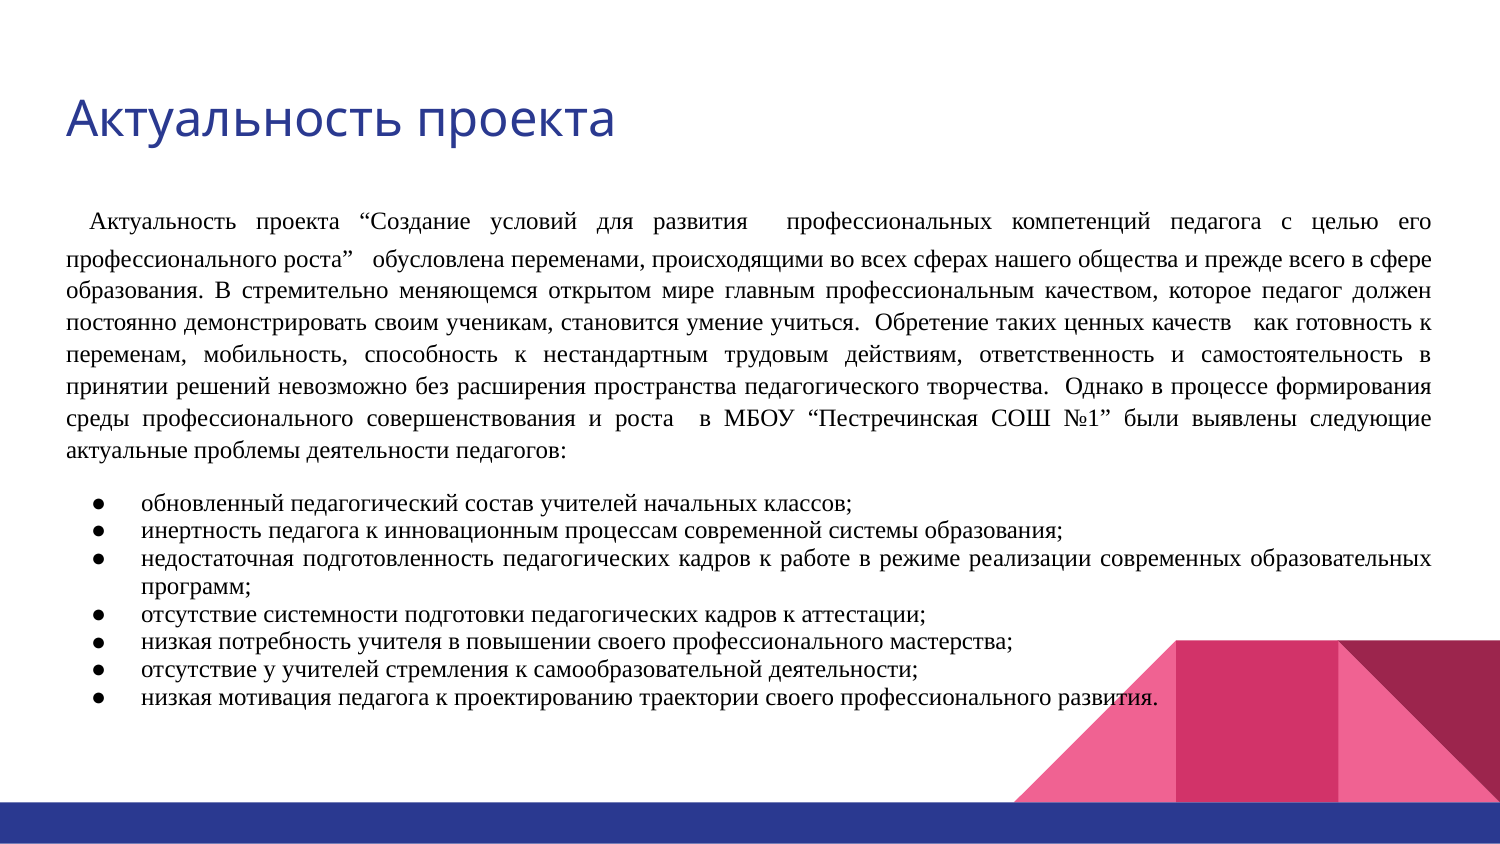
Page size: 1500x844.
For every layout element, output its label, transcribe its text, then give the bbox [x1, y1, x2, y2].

list Актуальность проекта “Создание условий для развития профессиональных компетенций педагога с целью его профессионального роста” обусловлена переменами, происходящими во всех сферах нашего общества и прежде всего в сфере образования. В стремительно меняющемся открытом мире главным профессиональным качеством, которое педагог должен постоянно демонстрировать своим ученикам, становится умение учиться. Обретение таких ценных качеств как готовность к переменам, мобильность, способность к нестандартным трудовым действиям, ответственность и самостоятельность в принятии решений невозможно без расширения пространства педагогического творчества. Однако в процессе формирования среды профессионального совершенствования и роста в МБОУ “Пестречинская СОШ №1” были выявлены следующие актуальные проблемы деятельности педагогов: обновленный педагогический состав учителей начальных классов; инертность педагога к инновационным процессам современной системы образования; недостаточная подготовленность педагогических кадров к работе в режиме реализации современных образовательных программ; отсутствие системности подготовки педагогических кадров к аттестации; низкая потребность учителя в повышении своего профессионального мастерства; отсутствие у учителей стремления к самообразовательной деятельности; низкая мотивация педагога к проектированию траектории своего профессионального развития. [51, 166, 1449, 800]
title Актуальность проекта [51, 67, 1449, 166]
